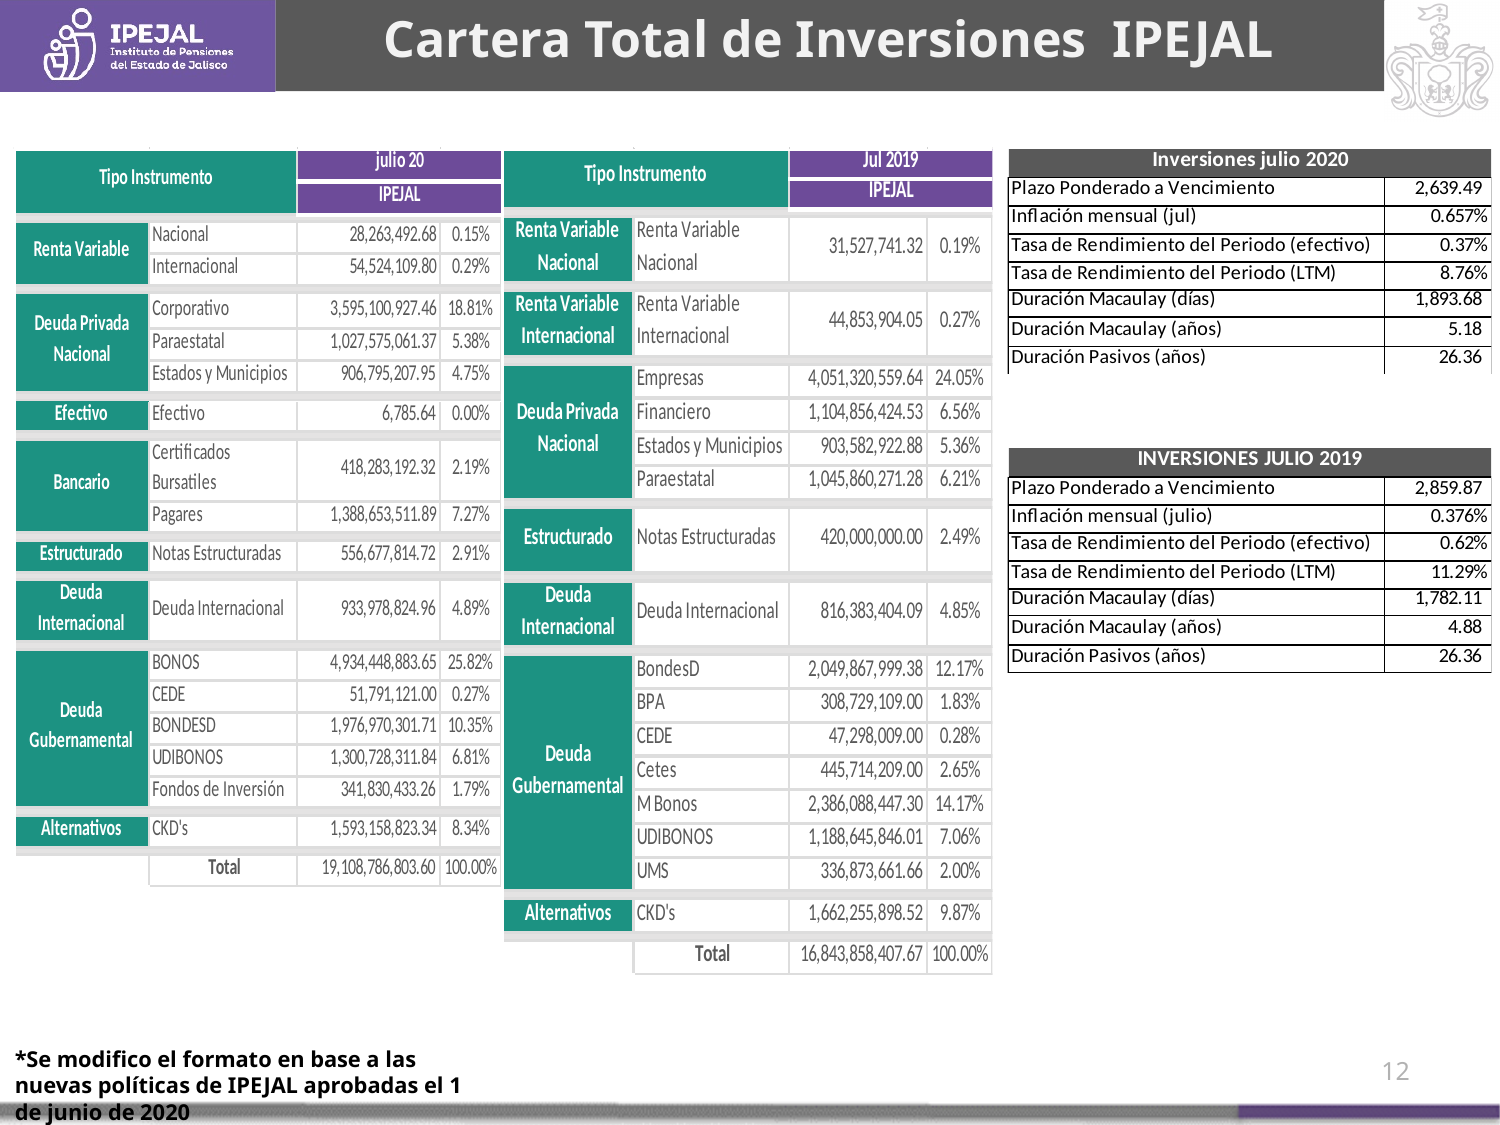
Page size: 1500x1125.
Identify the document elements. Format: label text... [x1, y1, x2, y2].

picture [1007, 447, 1493, 674]
picture [1007, 147, 1493, 376]
picture [0, 0, 276, 92]
text_box *Se modifico el formato en base a las nuevas políticas de IPEJAL aprobadas el 1 de junio de 2020 [0, 1038, 498, 1125]
picture [13, 147, 994, 976]
picture [498, 1096, 1500, 1125]
text_box Cartera Total de Inversiones IPEJAL [276, 0, 1382, 75]
slide_number 11 [1074, 1042, 1425, 1103]
